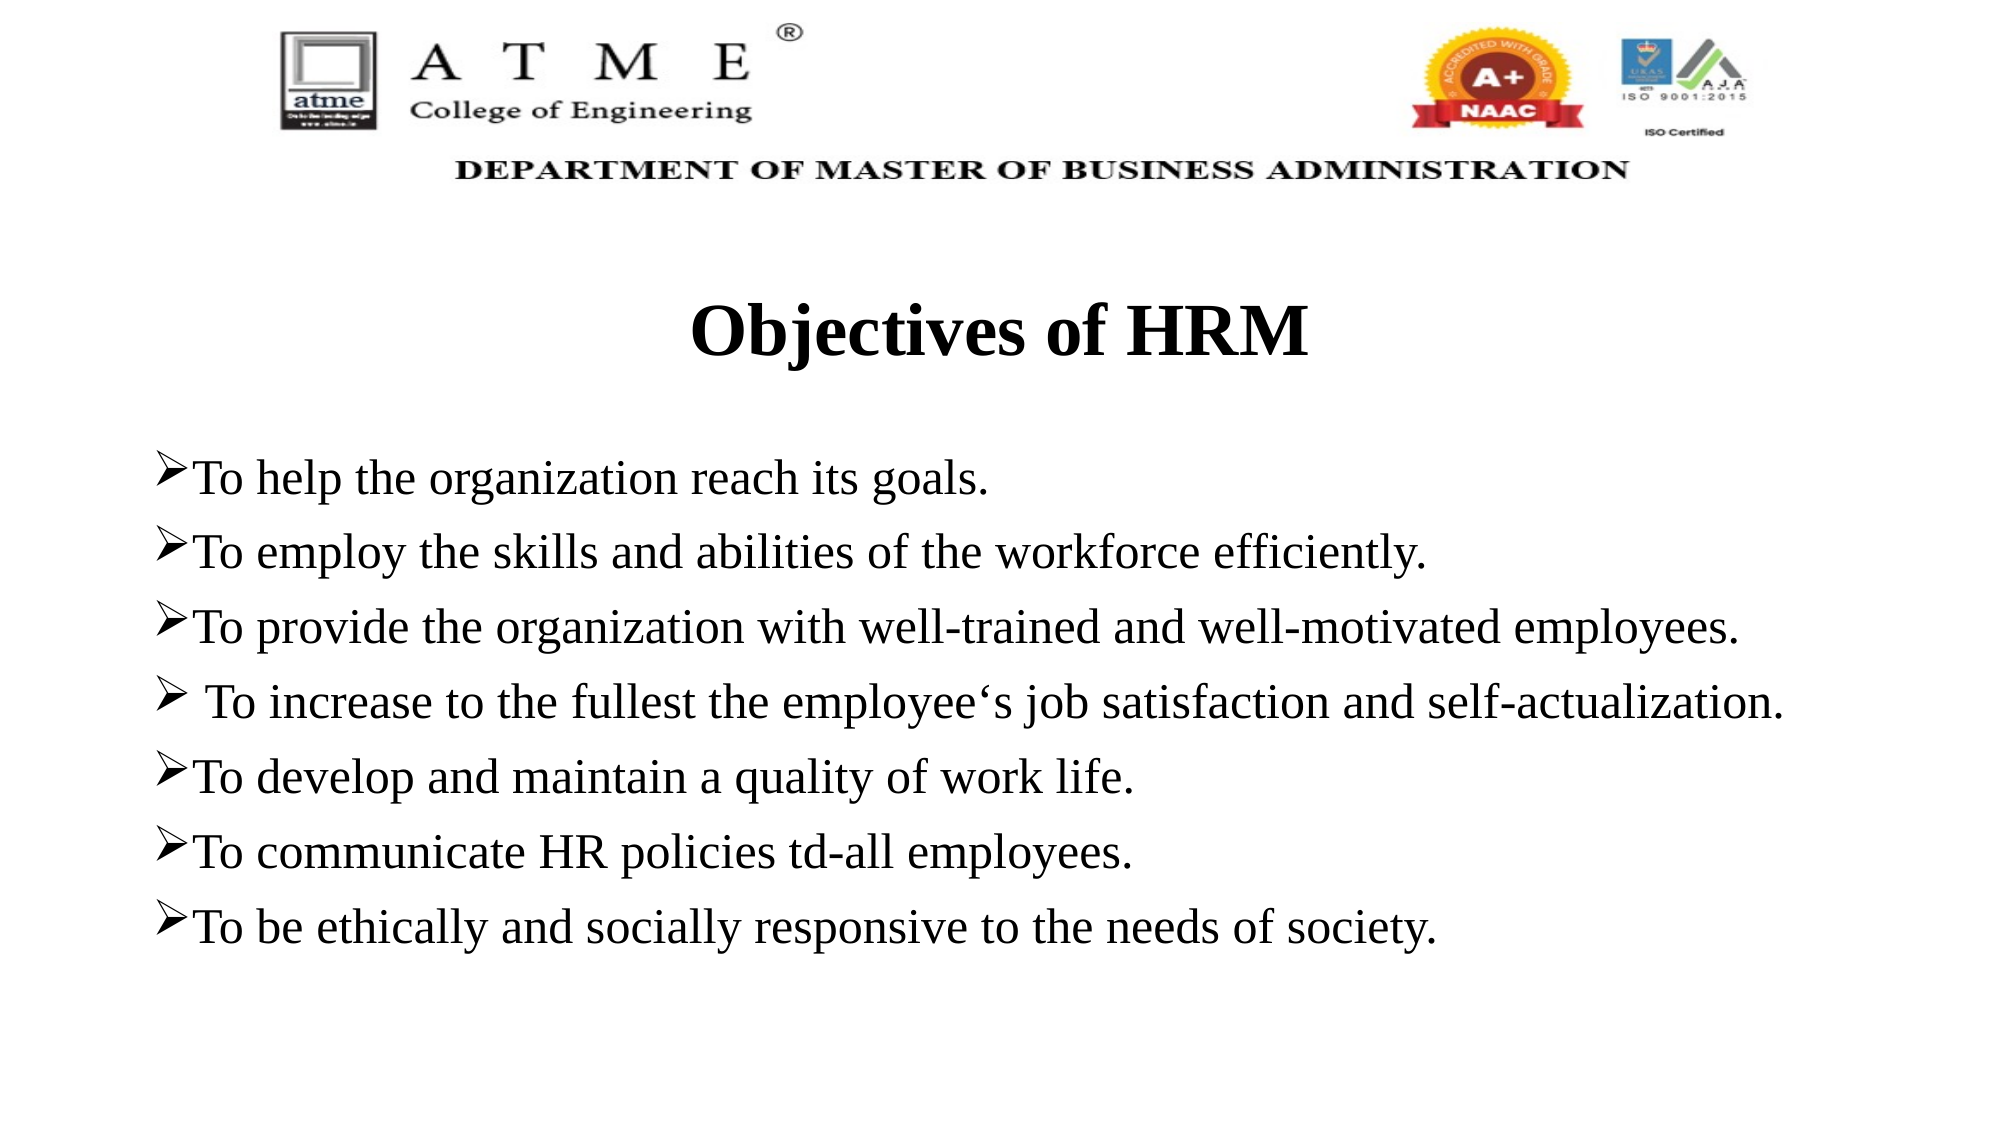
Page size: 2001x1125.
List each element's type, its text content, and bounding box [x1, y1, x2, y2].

title Objectives of HRM [137, 59, 1863, 443]
list To help the organization reach its goals. To employ the skills and abilities of the workforce efficiently. To provide the organization with well-trained and well-motivated employees. To increase to the fullest the employee‘s job satisfaction and self-actualization. To develop and maintain a quality of work life. To communicate HR policies td-all employees. To be ethically and socially responsive to the needs of society. [137, 443, 1863, 1014]
picture [272, 22, 1802, 59]
